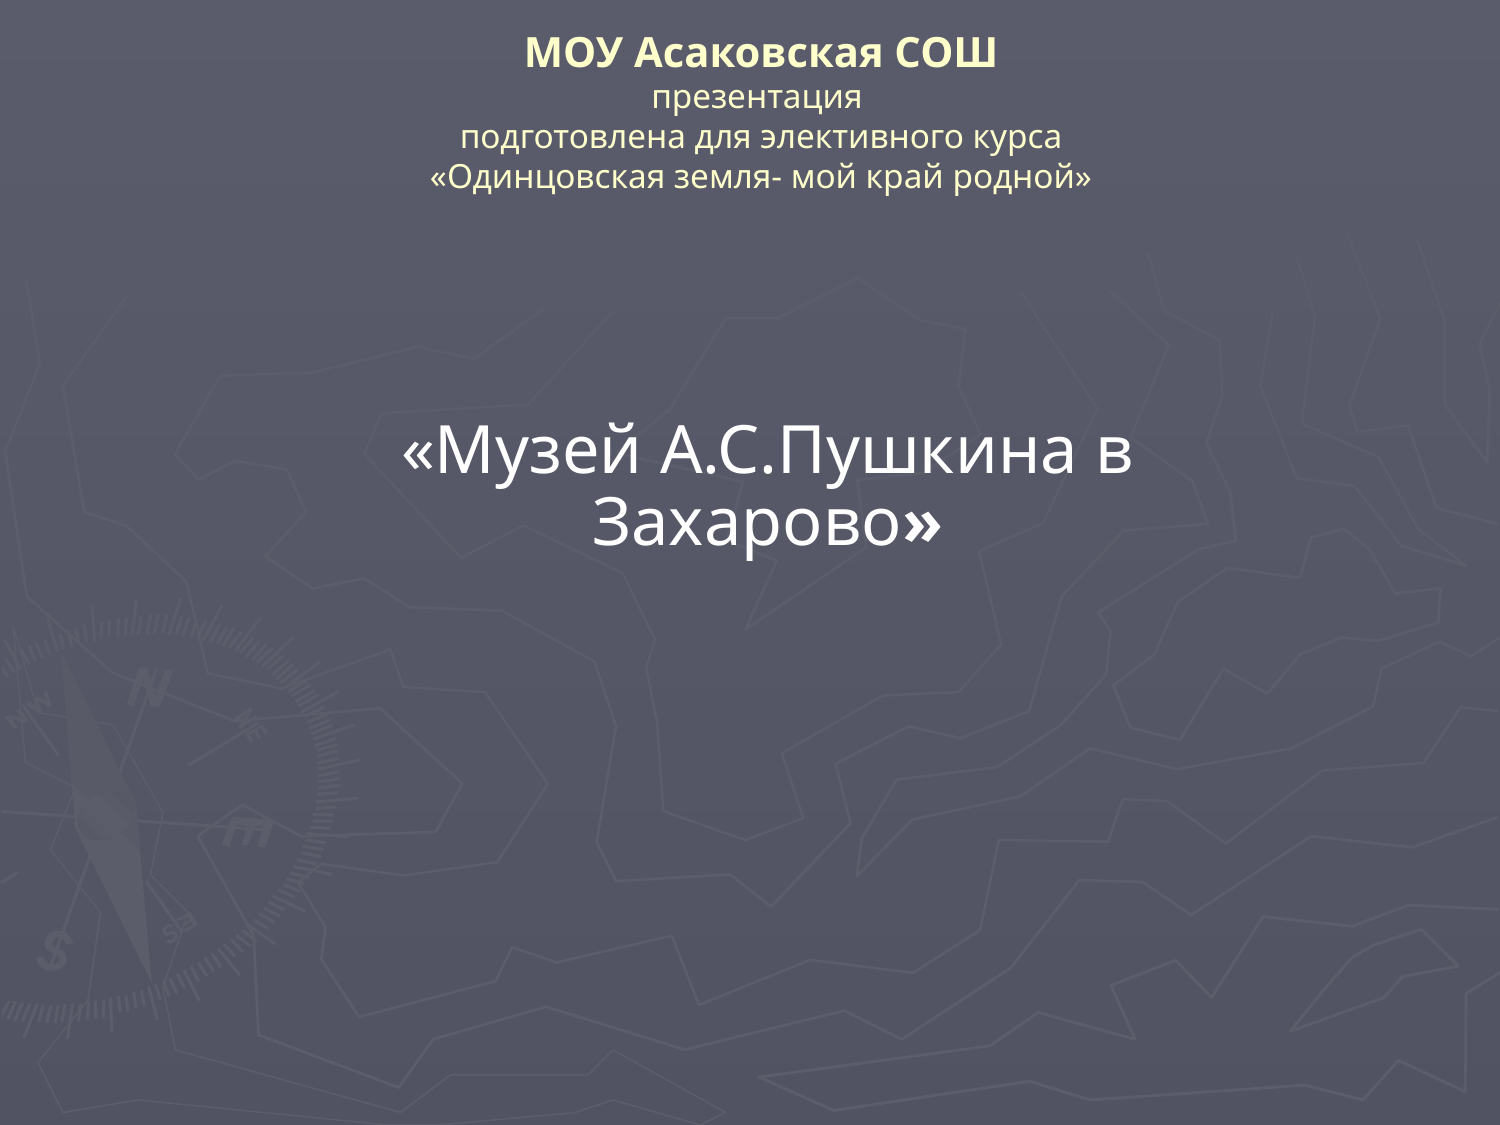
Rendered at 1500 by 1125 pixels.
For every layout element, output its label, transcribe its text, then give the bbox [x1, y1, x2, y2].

title МОУ Асаковская СОШ презентация подготовлена для элективного курса «Одинцовская земля- мой край родной» [123, 54, 1400, 297]
subtitle «Музей А.С.Пушкина в Захарово» [222, 349, 1314, 636]
